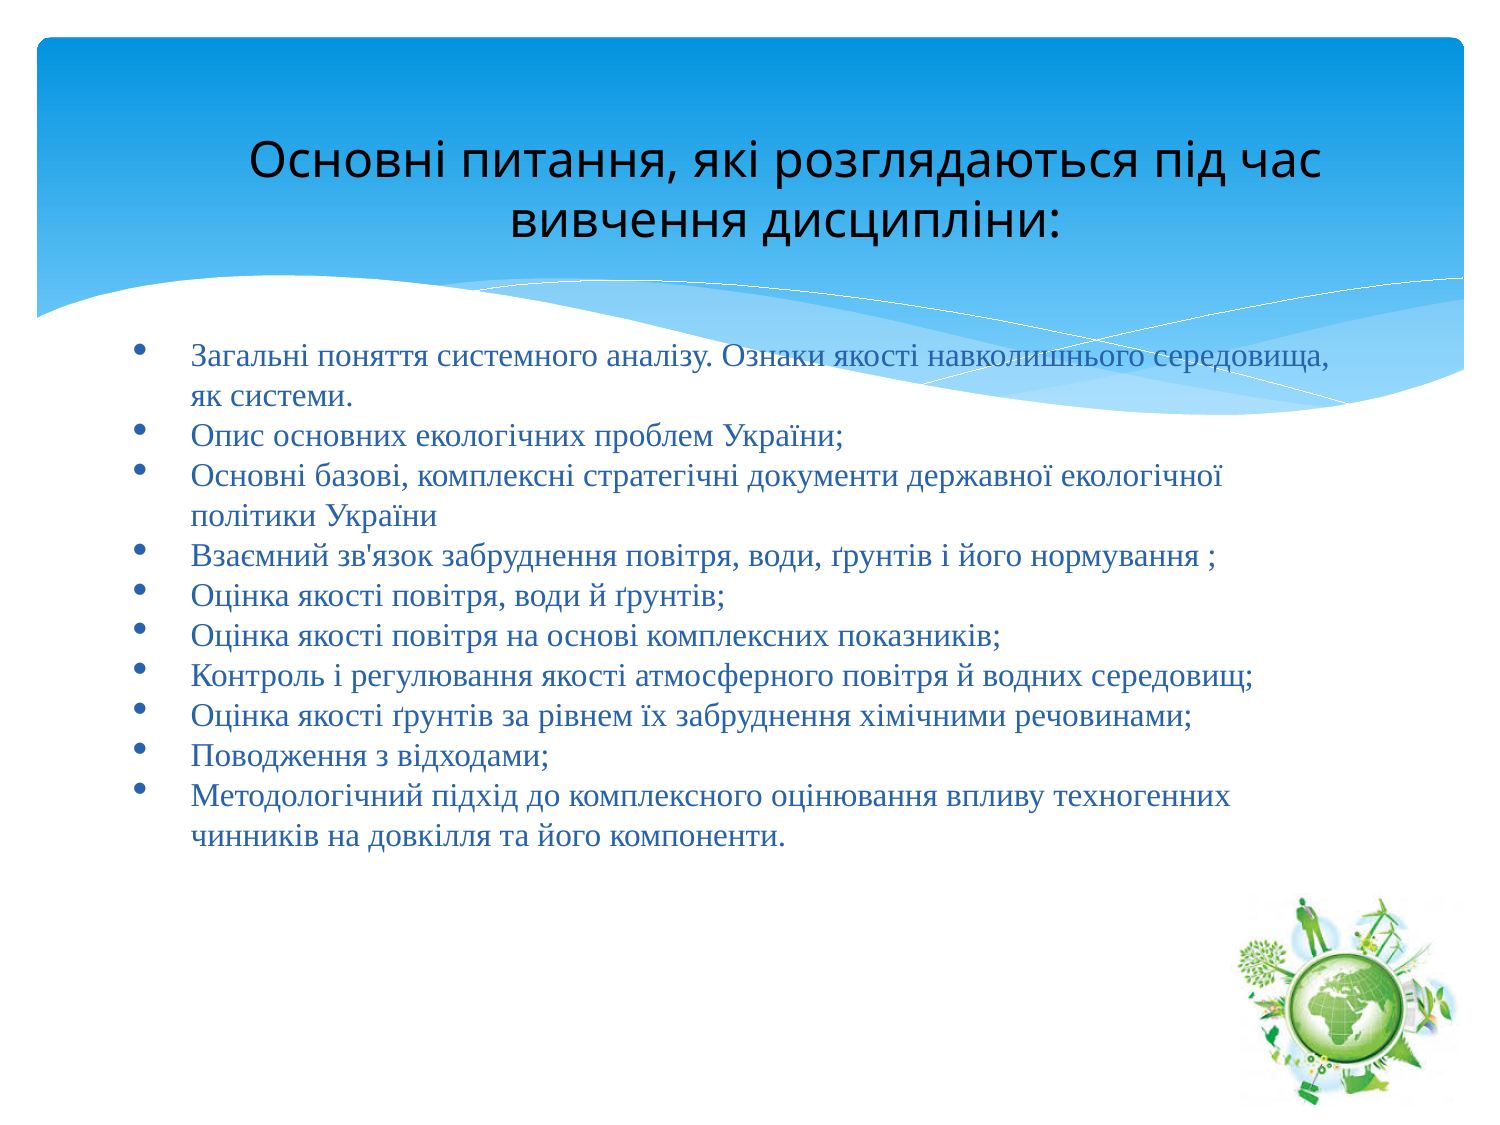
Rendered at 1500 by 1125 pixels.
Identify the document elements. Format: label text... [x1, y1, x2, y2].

text_box Загальні поняття системного аналізу. Ознаки якості навколишнього середовища, як системи. Опис основних екологічних проблем України; Основні базові, комплексні стратегічні документи державної екологічної політики України Взаємний зв'язок забруднення повітря, води, ґрунтів і його нормування ; Оцінка якості повітря, води й ґрунтів; Оцінка якості повітря на основі комплексних показників; Контроль і регулювання якості атмосферного повітря й водних середовищ; Оцінка якості ґрунтів за рівнем їх забруднення хімічними речовинами; Поводження з відходами; Методологічний підхід до комплексного оцінювання впливу техногенних чинників на довкілля та його компоненти. [119, 326, 1349, 860]
title Основні питання, які розглядаються під час вивчення дисципліни: [171, 125, 1401, 250]
picture [1222, 875, 1473, 1125]
